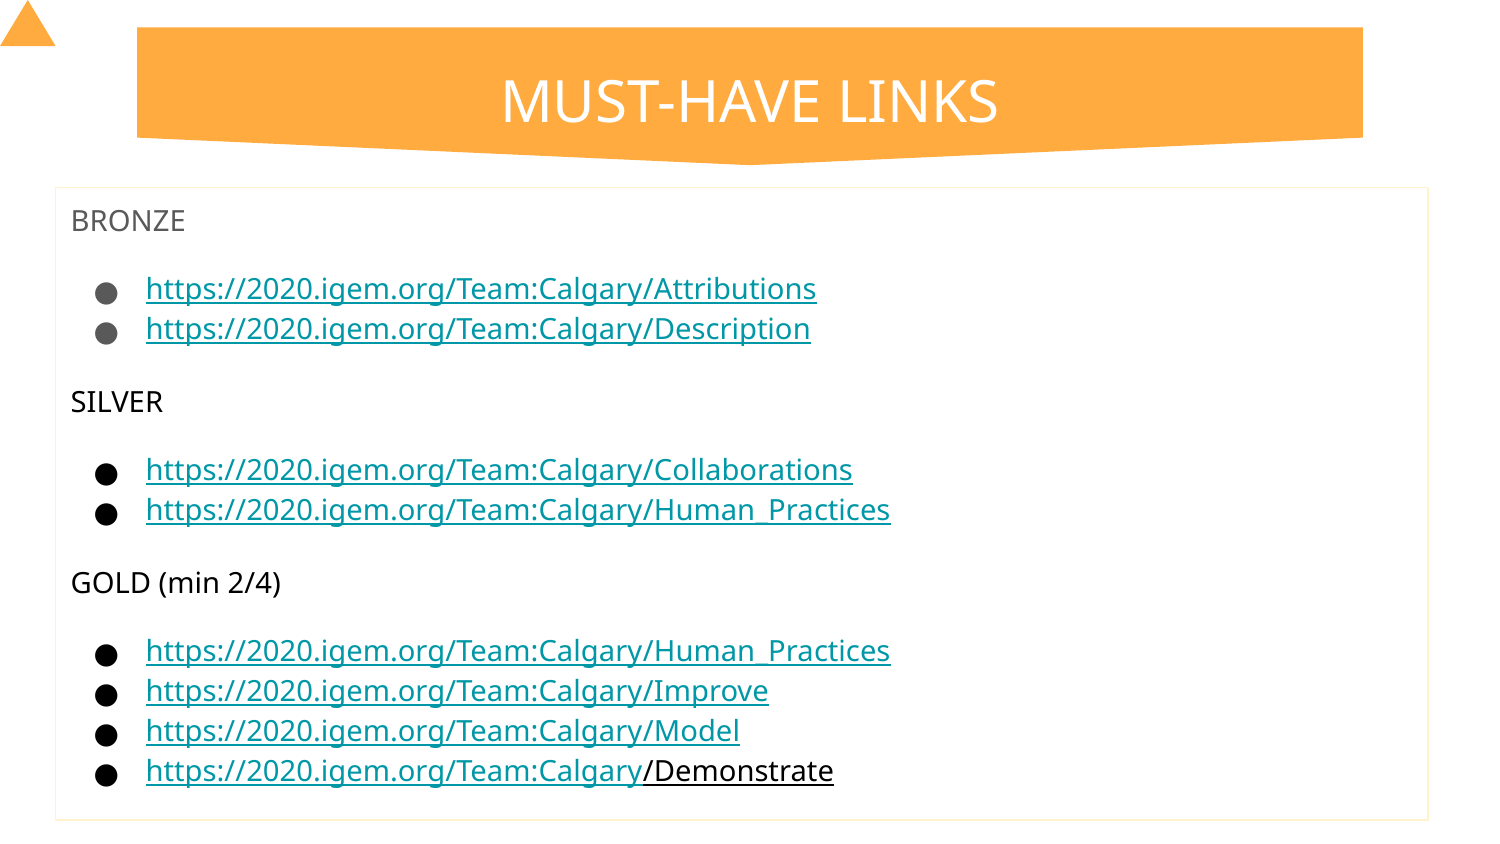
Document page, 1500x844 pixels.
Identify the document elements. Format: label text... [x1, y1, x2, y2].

title MUST-HAVE LINKS [51, 49, 1449, 144]
text_box [0, 0, 56, 47]
text_box [279, 144, 1221, 166]
text_box [137, 27, 1363, 49]
list BRONZE https://2020.igem.org/Team:Calgary/Attributions https://2020.igem.org/Team:Calgary/Description SILVER https://2020.igem.org/Team:Calgary/Collaborations https://2020.igem.org/Team:Calgary/Human_Practices GOLD (min 2/4) https://2020.igem.org/Team:Calgary/Human_Practices https://2020.igem.org/Team:Calgary/Improve https://2020.igem.org/Team:Calgary/Model https://2020.igem.org/Team:Calgary/Demonstrate [55, 187, 1429, 820]
